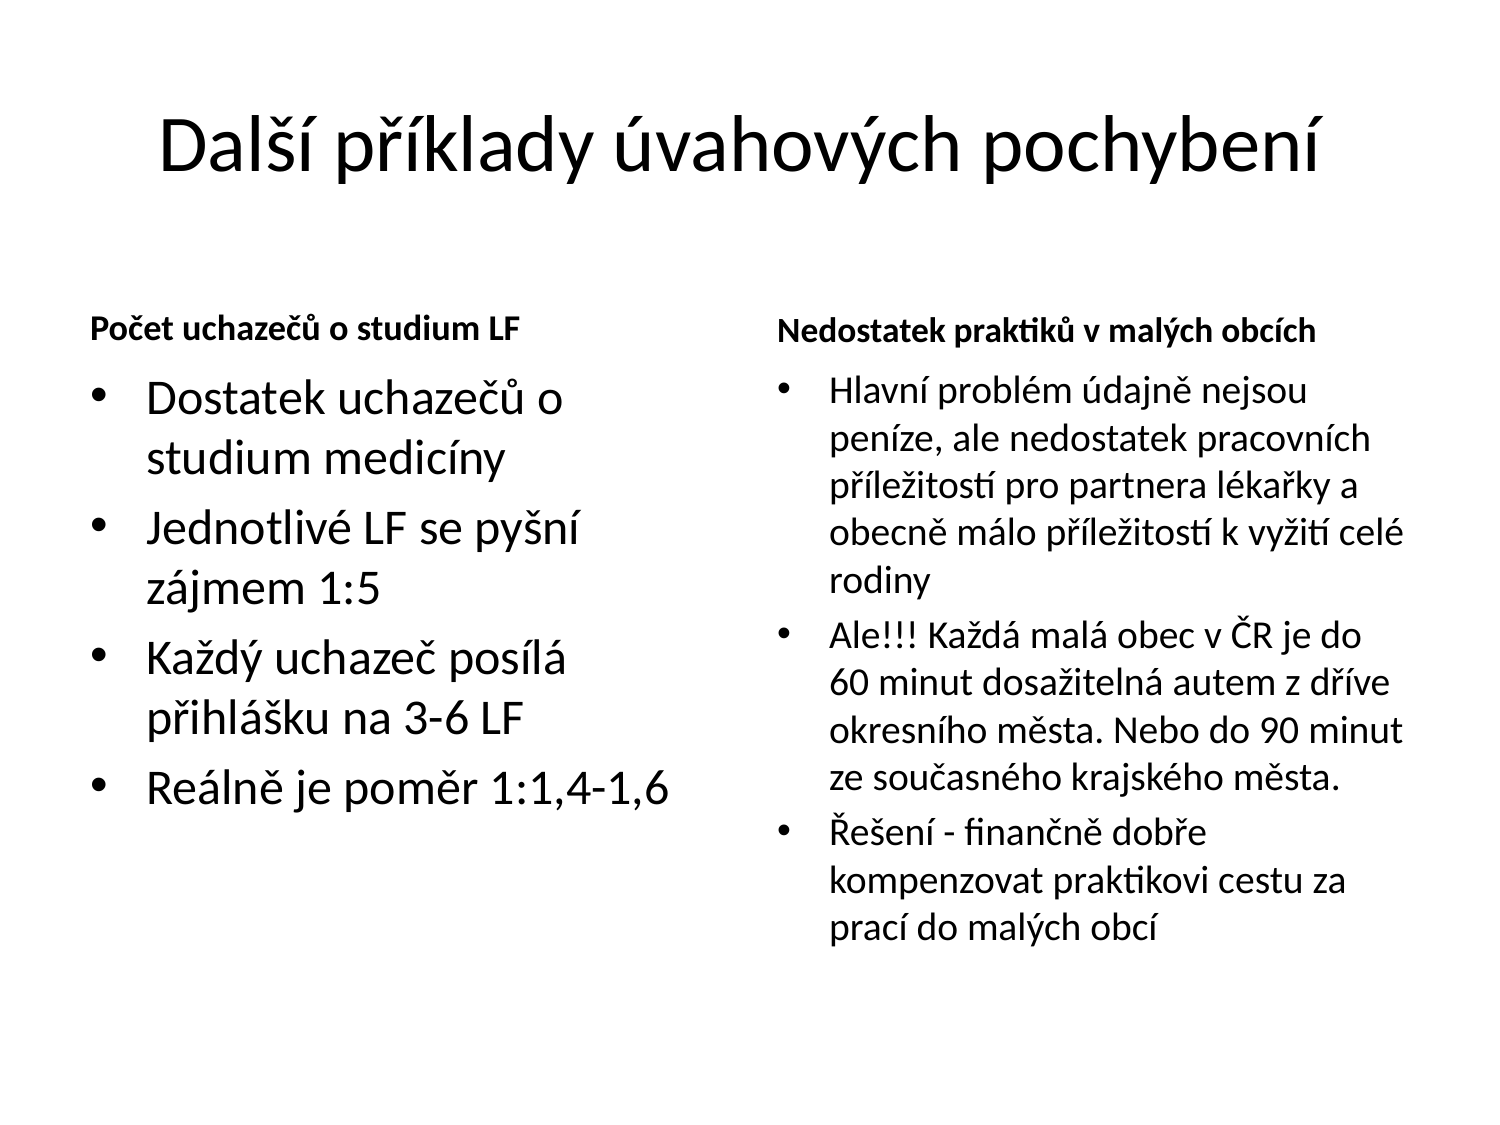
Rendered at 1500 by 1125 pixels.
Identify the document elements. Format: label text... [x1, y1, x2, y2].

list Hlavní problém údajně nejsou peníze, ale nedostatek pracovních příležitostí pro partnera lékařky a obecně málo příležitostí k vyžití celé rodiny Ale!!! Každá malá obec v ČR je do 60 minut dosažitelná autem z dříve okresního města. Nebo do 90 minut ze současného krajského města. Řešení - finančně dobře kompenzovat praktikovi cestu za prací do malých obcí [761, 356, 1425, 1005]
list Počet uchazečů o studium LF [75, 251, 738, 356]
list Dostatek uchazečů o studium medicíny Jednotlivé LF se pyšní zájmem 1:5 Každý uchazeč posílá přihlášku na 3-6 LF Reálně je poměr 1:1,4-1,6 [75, 356, 738, 1005]
title Další příklady úvahových pochybení [75, 45, 1425, 233]
list Nedostatek praktiků v malých obcích [761, 251, 1425, 356]
